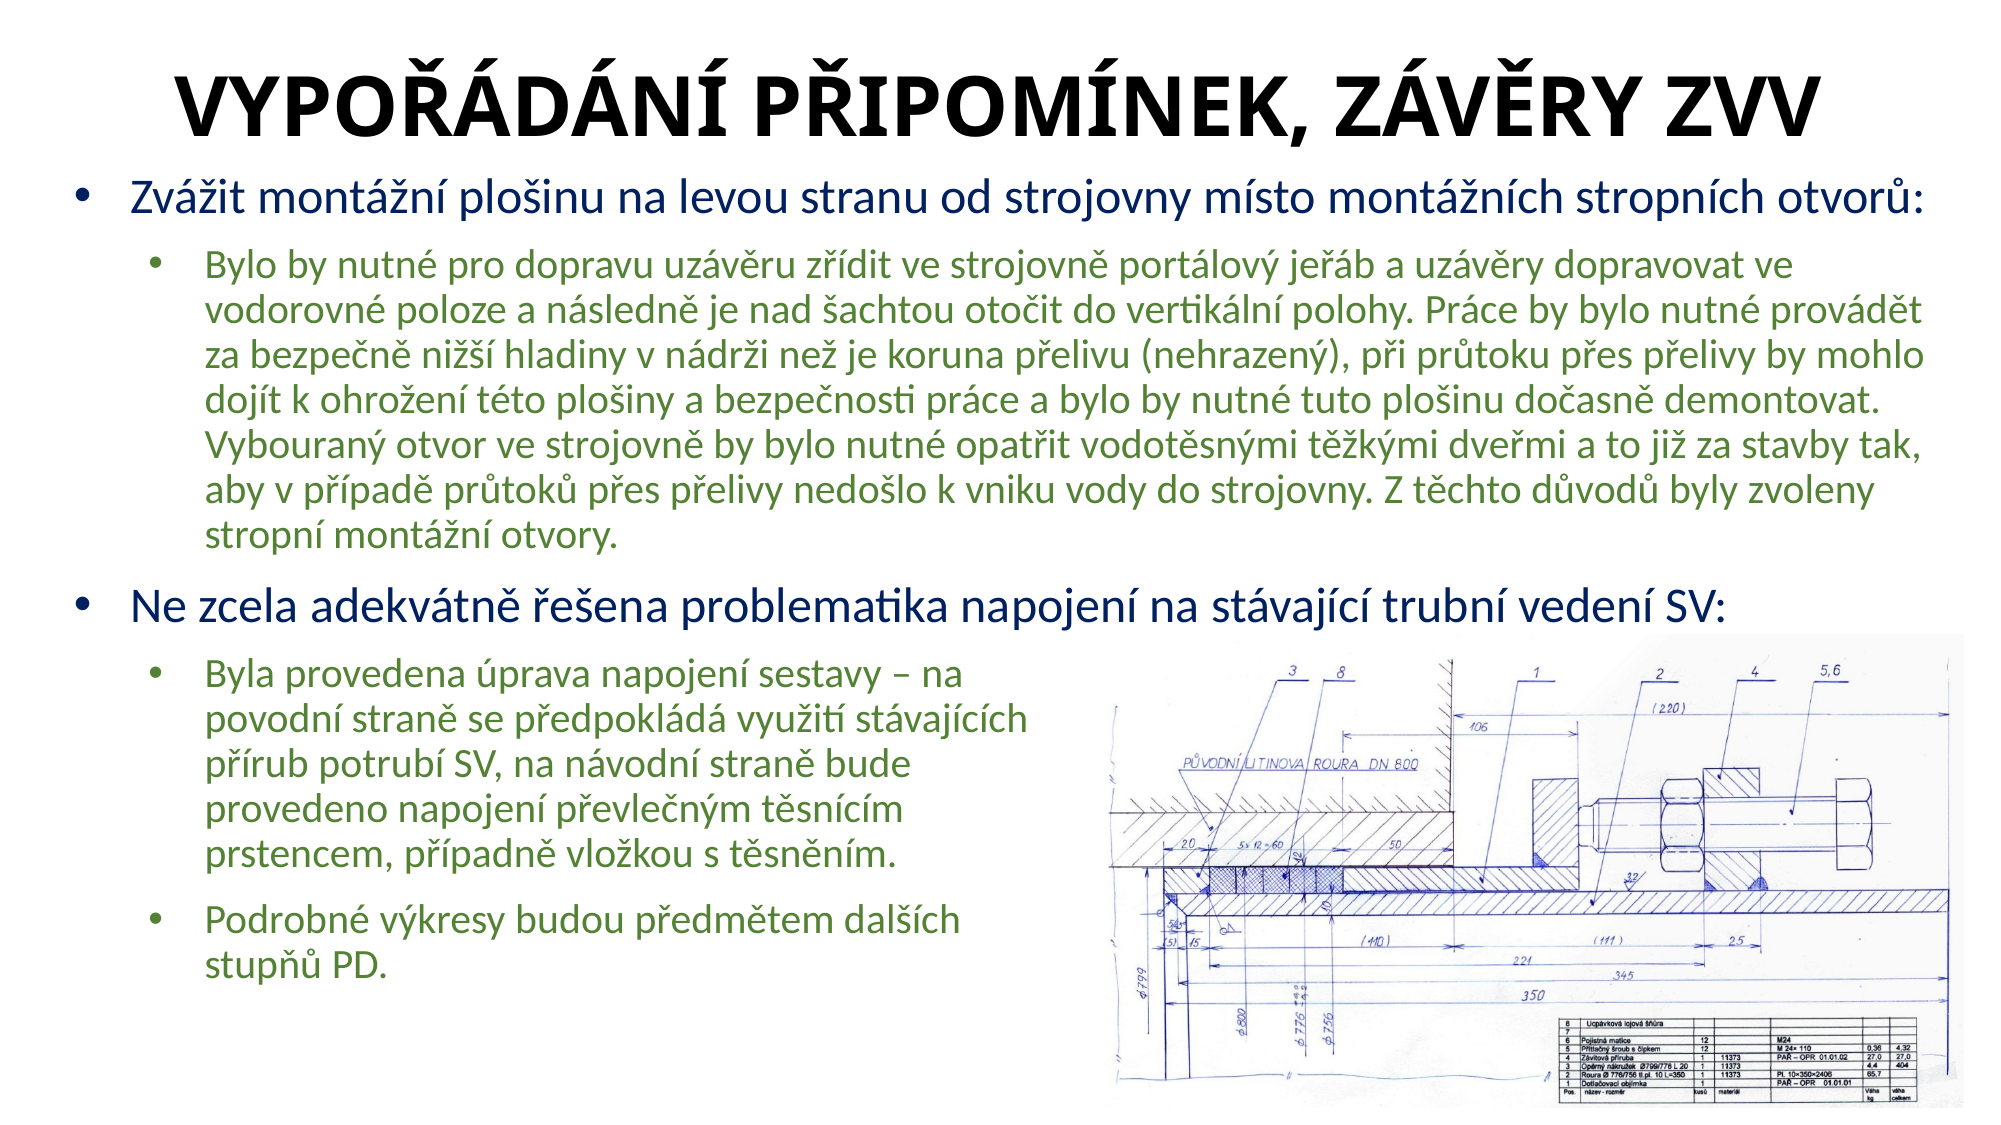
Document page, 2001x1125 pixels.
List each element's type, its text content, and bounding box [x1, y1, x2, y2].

picture [1102, 634, 1964, 1108]
title VYPOŘÁDÁNÍ PŘIPOMÍNEK, ZÁVĚRY ZVV [151, 0, 1846, 162]
text_box Bylo by nutné pro dopravu uzávěru zřídit ve strojovně portálový jeřáb a uzávěry dopravovat ve vodorovné poloze a následně je nad šachtou otočit do vertikální polohy. Práce by bylo nutné provádět za bezpečně nižší hladiny v nádrži než je koruna přelivu (nehrazený), při průtoku přes přelivy by mohlo dojít k ohrožení této plošiny a bezpečnosti práce a bylo by nutné tuto plošinu dočasně demontovat. Vybouraný otvor ve strojovně by bylo nutné opatřit vodotěsnými těžkými dveřmi a to již za stavby tak, aby v případě průtoků přes přelivy nedošlo k vniku vody do strojovny. Z těchto důvodů byly zvoleny stropní montážní otvory. [133, 234, 1964, 572]
subtitle Zvážit montážní plošinu na levou stranu od strojovny místo montážních stropních otvorů: [58, 162, 1964, 225]
text_box Byla provedena úprava napojení sestavy – na povodní straně se předpokládá využití stávajících přírub potrubí SV, na návodní straně bude provedeno napojení převlečným těsnícím prstencem, případně vložkou s těsněním. Podrobné výkresy budou předmětem dalších stupňů PD. [133, 644, 1102, 1042]
text_box Ne zcela adekvátně řešena problematika napojení na stávající trubní vedení SV: [58, 572, 1964, 635]
